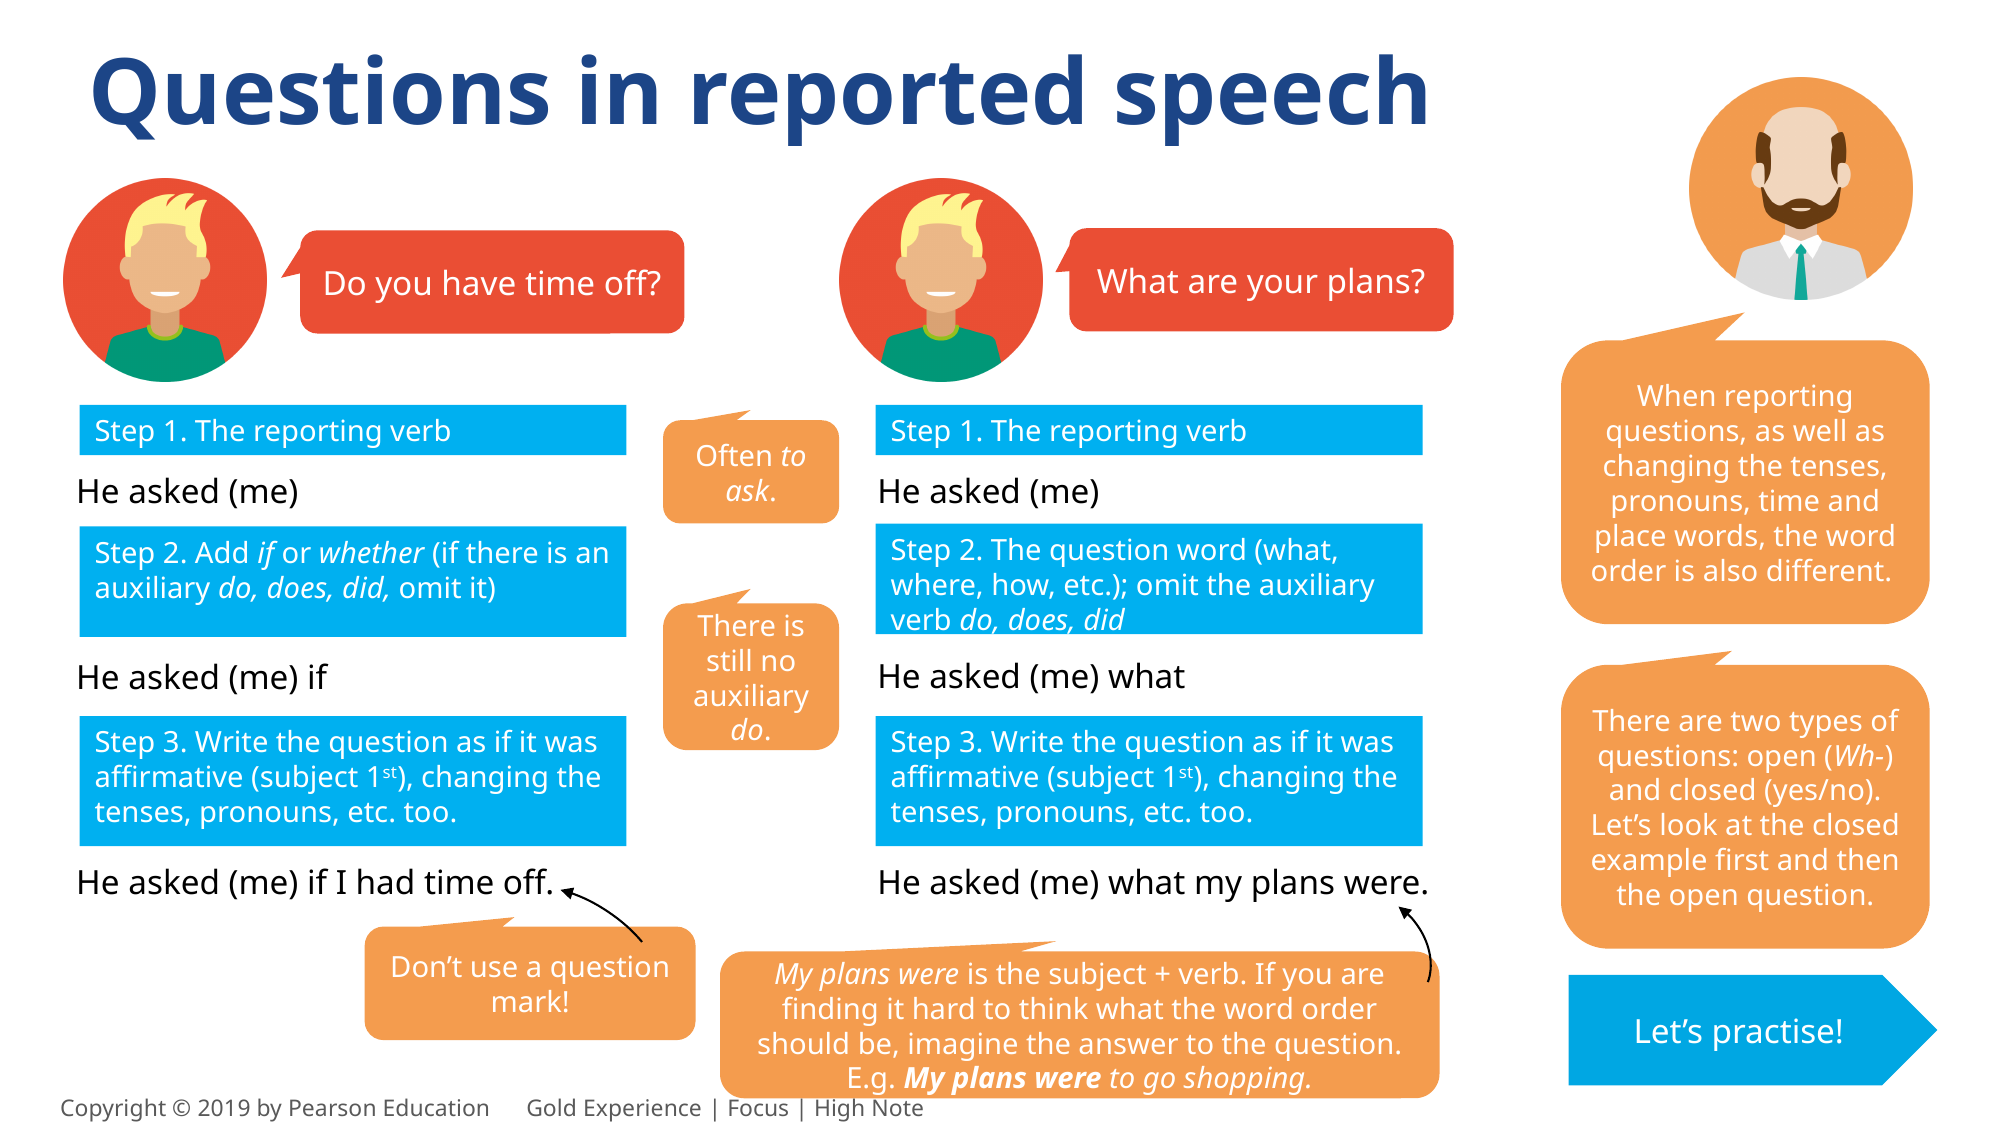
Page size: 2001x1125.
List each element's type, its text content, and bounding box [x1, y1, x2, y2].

text_box What are your plans? [1055, 228, 1454, 332]
text_box He asked (me) [862, 463, 1410, 519]
text_box My plans were is the subject + verb. If you are finding it hard to think what the word order should be, imagine the answer to the question. E.g. My plans were to go shopping. [720, 941, 1440, 1099]
text_box He asked (me) [61, 463, 609, 519]
text_box He asked (me) what my plans were. [862, 853, 1454, 909]
title Questions in reported speech [73, 37, 1832, 253]
picture [838, 177, 1043, 382]
text_box Step 1. The reporting verb [79, 404, 627, 456]
text_box There are two types of questions: open (Wh-) and closed (yes/no). Let’s look at the closed example first and then the open question. [1561, 650, 1930, 949]
text_box [560, 887, 643, 952]
picture [1689, 76, 1913, 301]
picture [63, 177, 268, 382]
text_box When reporting questions, as well as changing the tenses, pronouns, time and place words, the word order is also different. [1561, 312, 1930, 625]
text_box [1379, 906, 1431, 983]
text_box Don’t use a question mark! [364, 917, 696, 1041]
text_box Step 1. The reporting verb [875, 404, 1423, 456]
text_box He asked (me) if [61, 648, 609, 705]
text_box Step 3. Write the question as if it was affirmative (subject 1st), changing the tenses, pronouns, etc. too. [875, 716, 1423, 847]
text_box Let’s practise! [1568, 974, 1938, 1086]
footer Copyright © 2019 by Pearson Education Gold Experience | Focus | High Note [45, 1077, 1084, 1125]
text_box Step 2. Add if or whether (if there is an auxiliary do, does, did, omit it) [79, 526, 627, 637]
text_box There is still no auxiliary do. [663, 588, 840, 751]
text_box Do you have time off? [281, 230, 685, 334]
text_box Often to ask. [663, 410, 840, 524]
text_box Step 3. Write the question as if it was affirmative (subject 1st), changing the tenses, pronouns, etc. too. [79, 716, 627, 847]
text_box Step 2. The question word (what, where, how, etc.); omit the auxiliary verb do, does, did [875, 523, 1423, 635]
text_box He asked (me) what [862, 647, 1410, 703]
text_box He asked (me) if I had time off. [61, 853, 609, 909]
